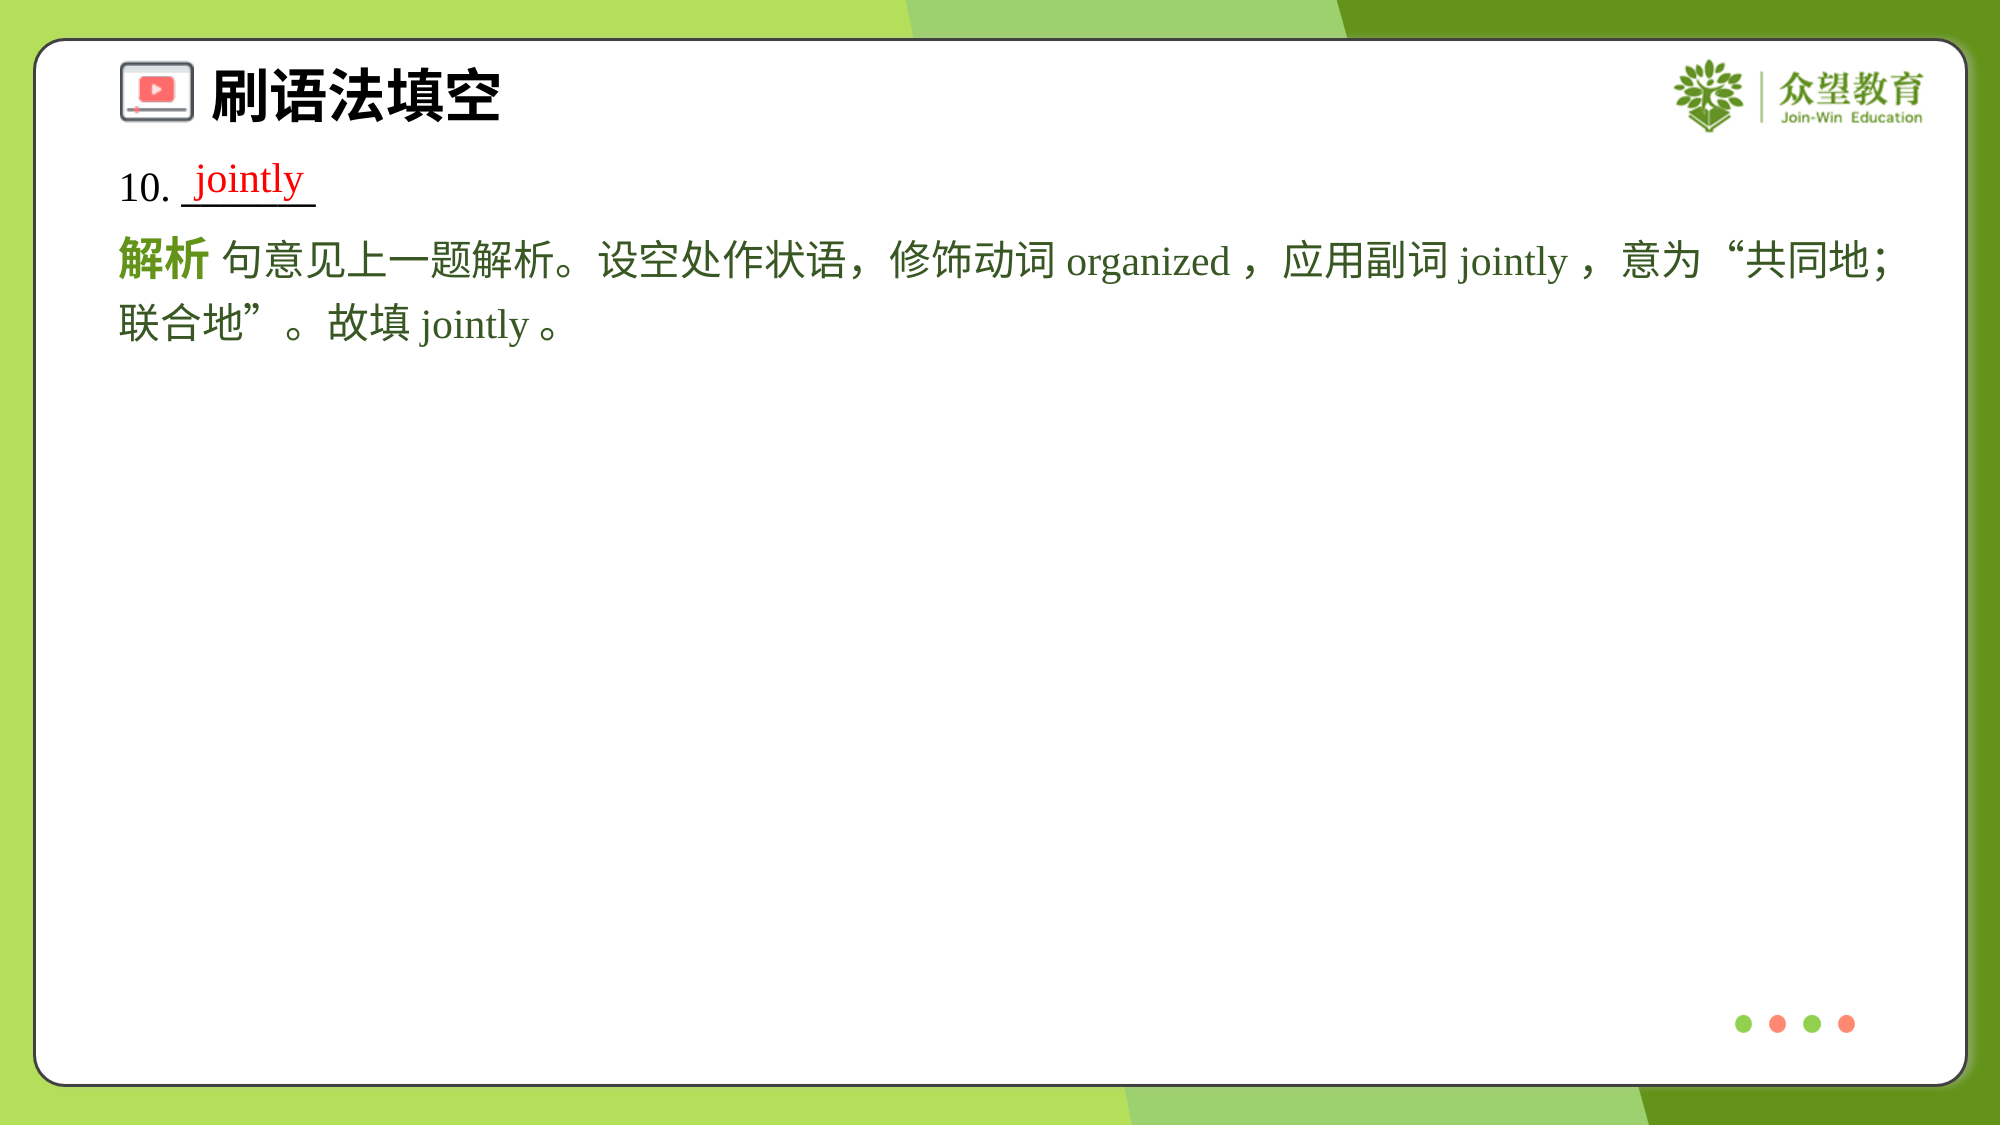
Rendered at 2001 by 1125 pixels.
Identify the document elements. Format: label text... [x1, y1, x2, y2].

text_box 10. _______ [118, 146, 1883, 204]
text_box 解析 句意见上一题解析。设空处作状语，修饰动词organized，应用副词jointly，意为“共同地；联合地”。故填jointly。 [118, 215, 1883, 405]
text_box jointly [190, 138, 309, 197]
picture [0, 0, 2000, 1125]
